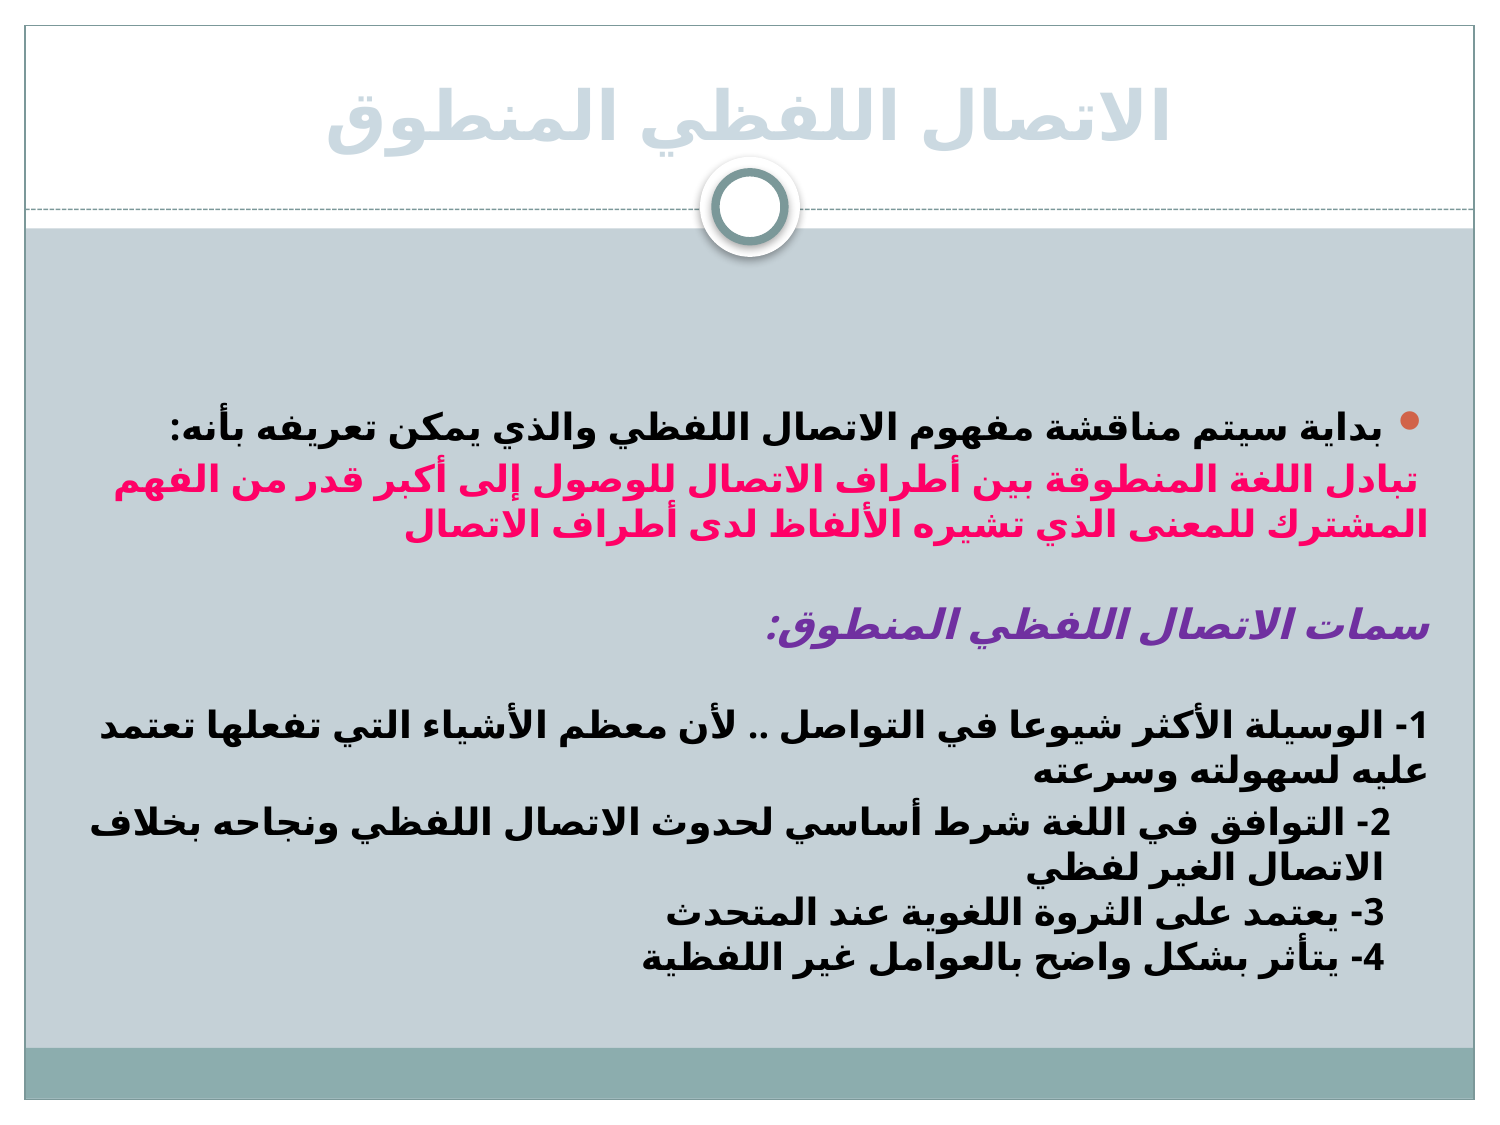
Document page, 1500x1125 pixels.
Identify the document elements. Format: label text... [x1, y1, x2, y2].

list بداية سيتم مناقشة مفهوم الاتصال اللفظي والذي يمكن تعريفه بأنه: تبادل اللغة المنطوقة بين أطراف الاتصال للوصول إلى أكبر قدر من الفهم المشترك للمعنى الذي تشيره الألفاظ لدى أطراف الاتصال سمات الاتصال اللفظي المنطوق: 1- الوسيلة الأكثر شيوعا في التواصل .. لأن معظم الأشياء التي تفعلها تعتمد عليه لسهولته وسرعته 2- التوافق في اللغة شرط أساسي لحدوث الاتصال اللفظي ونجاحه بخلاف الاتصال الغير لفظي 3- يعتمد على الثروة اللغوية عند المتحدث 4- يتأثر بشكل واضح بالعوامل غير اللفظية [49, 237, 1445, 1001]
title الاتصال اللفظي المنطوق [49, 37, 1450, 162]
